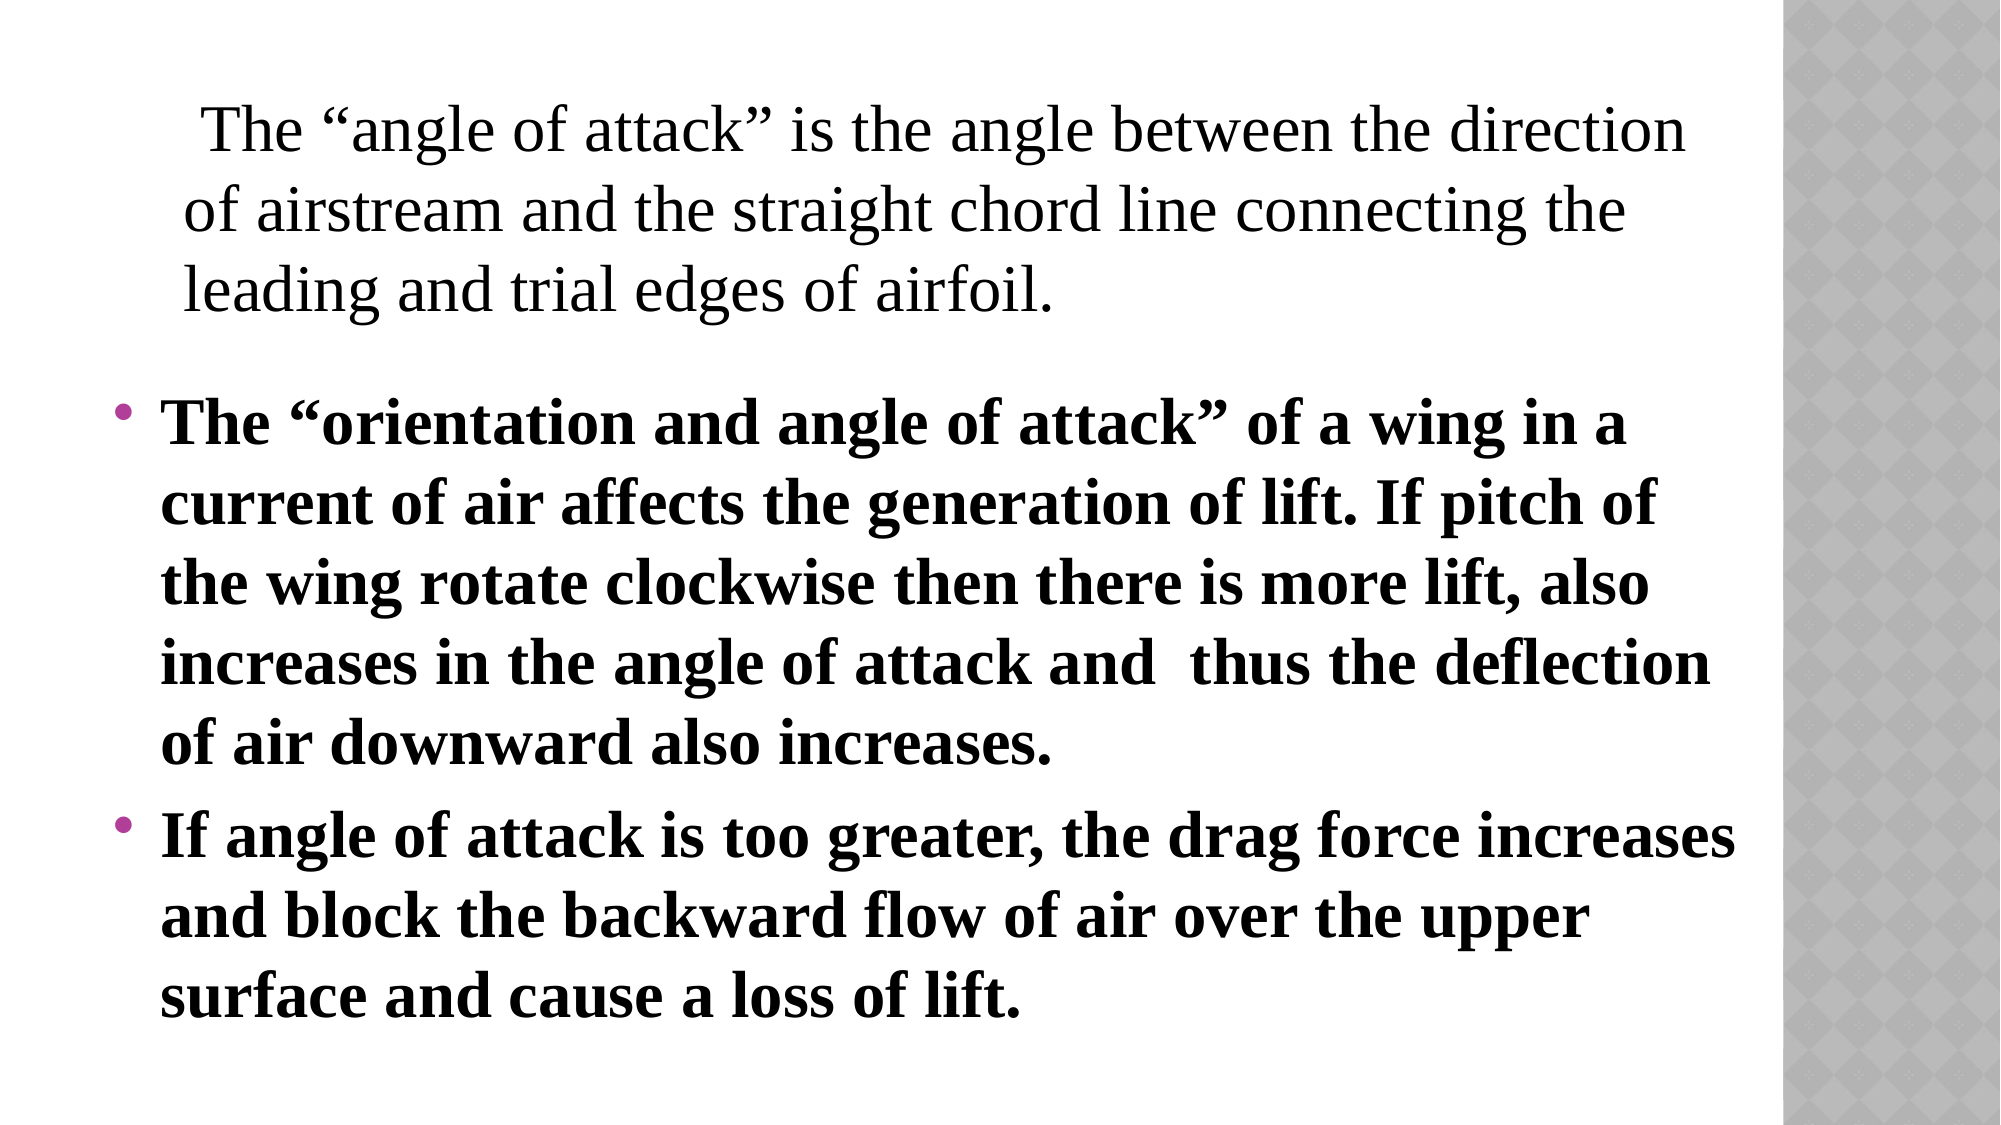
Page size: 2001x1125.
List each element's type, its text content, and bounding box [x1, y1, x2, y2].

title The “angle of attack” is the angle between the direction of airstream and the straight chord line connecting the leading and trial edges of airfoil. [101, 233, 1727, 277]
list The “orientation and angle of attack” of a wing in a current of air affects the generation of lift. If pitch of the wing rotate clockwise then there is more lift, also increases in the angle of attack and thus the deflection of air downward also increases. If angle of attack is too greater, the drag force increases and block the backward flow of air over the upper surface and cause a loss of lift. [100, 277, 1774, 1125]
